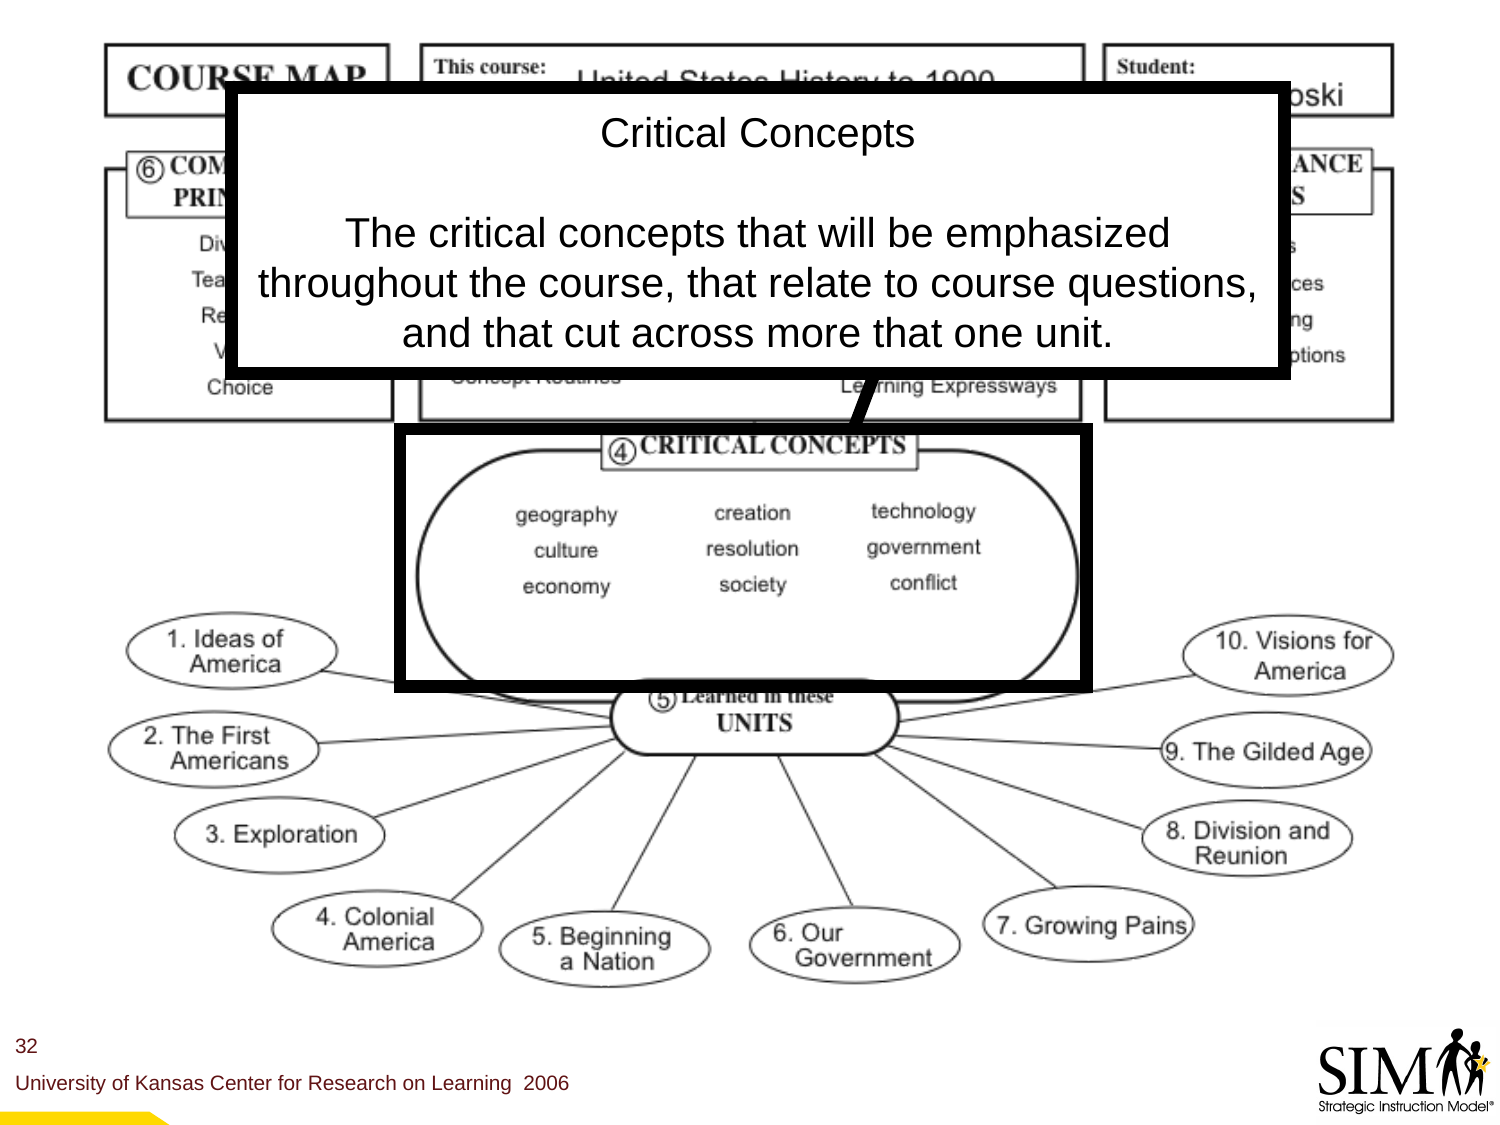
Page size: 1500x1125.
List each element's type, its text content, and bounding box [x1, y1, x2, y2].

footer University of Kansas Center for Research on Learning 2006 [0, 1062, 626, 1101]
slide_number 32 [0, 1024, 35, 1062]
picture [40, 0, 1500, 1125]
